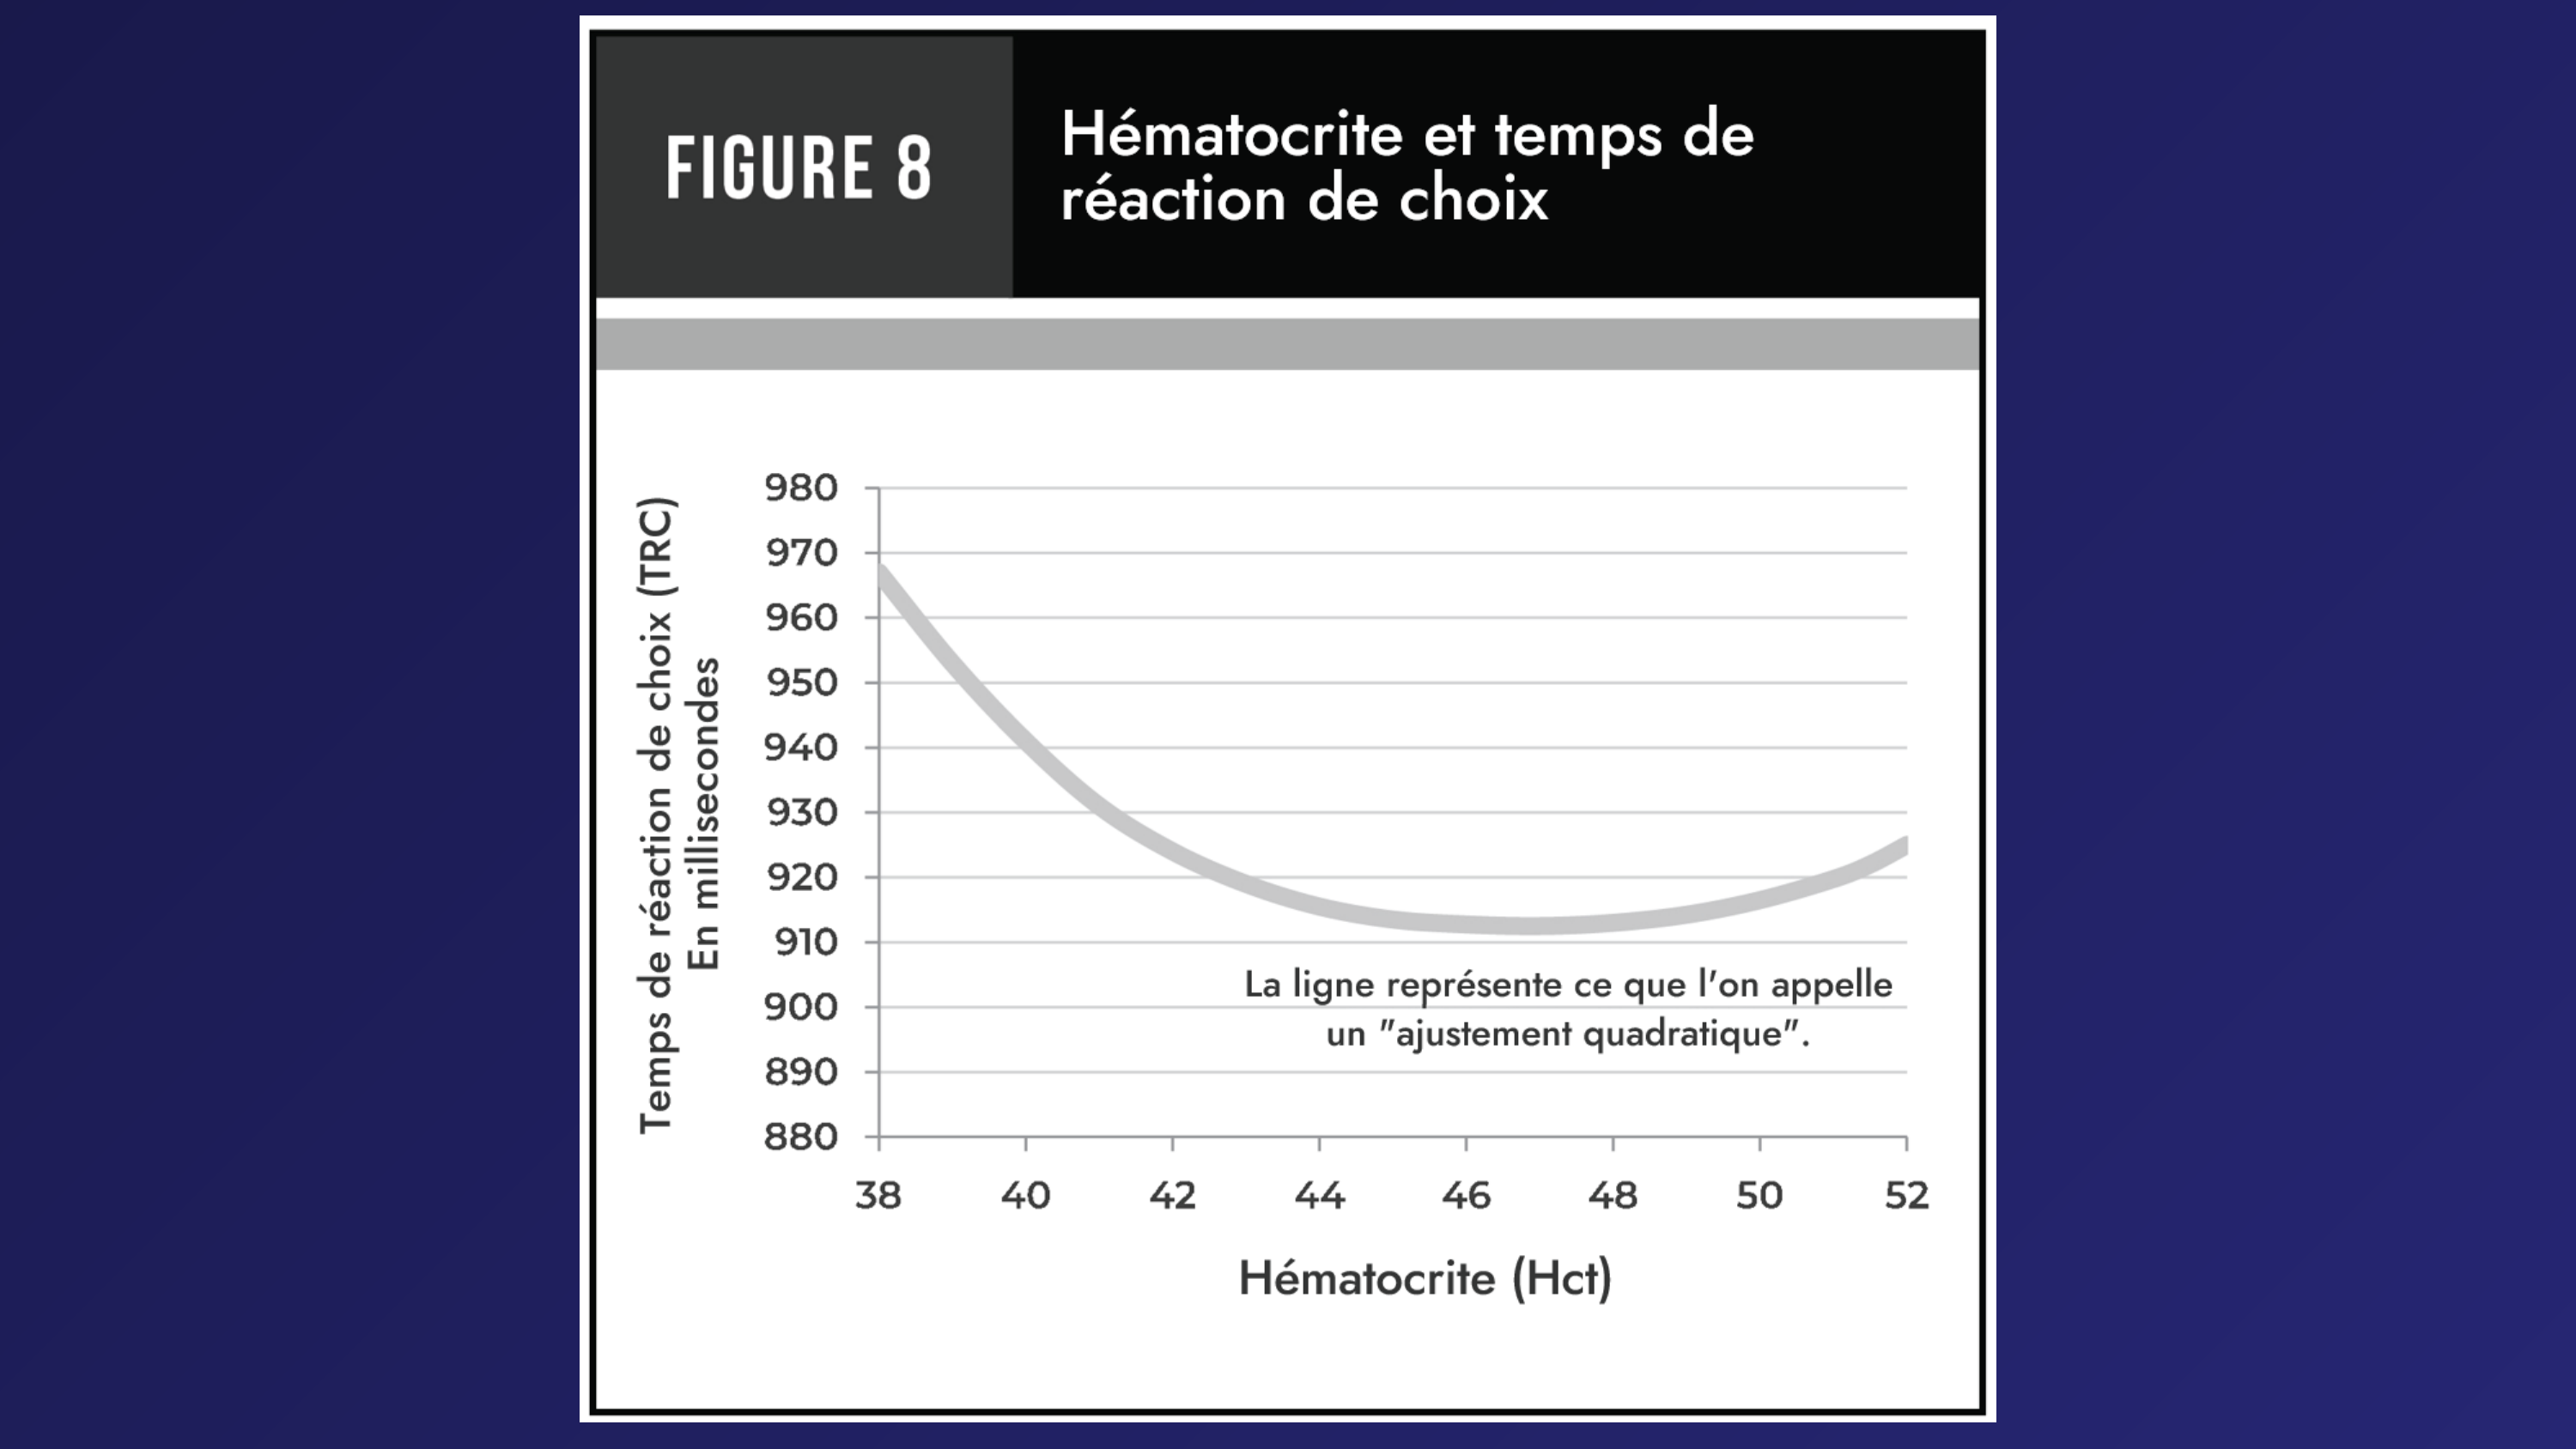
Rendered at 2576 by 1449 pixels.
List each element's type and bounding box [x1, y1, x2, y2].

picture [579, 15, 1997, 1422]
